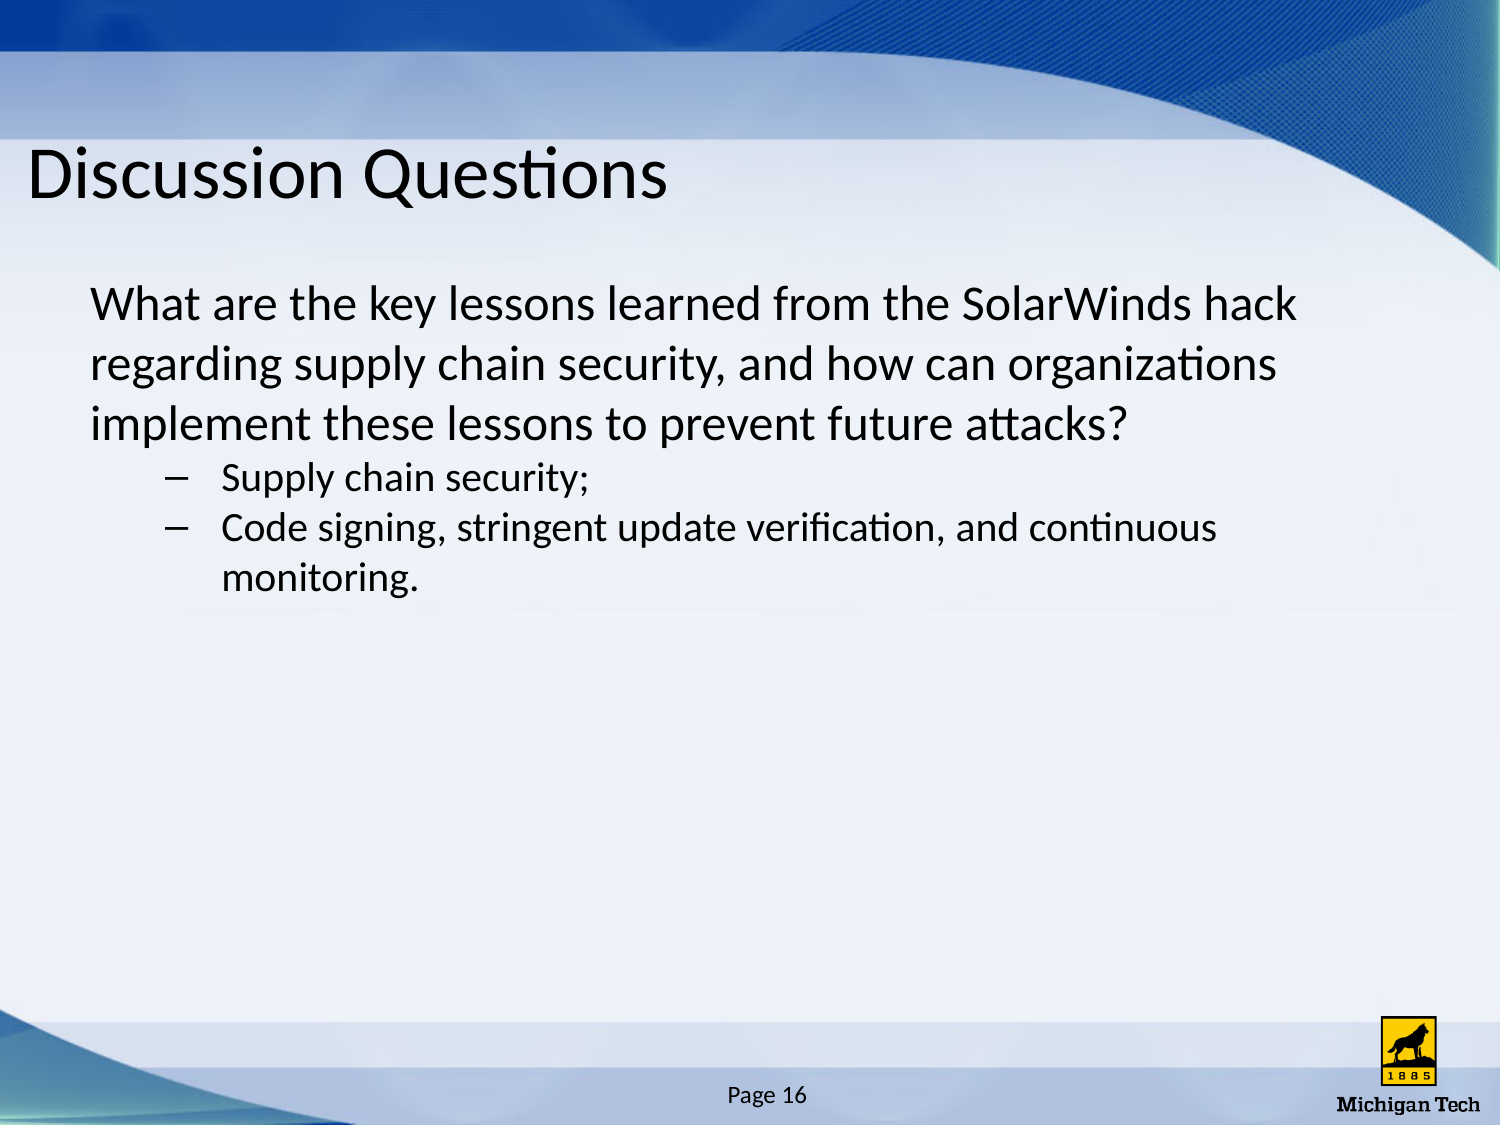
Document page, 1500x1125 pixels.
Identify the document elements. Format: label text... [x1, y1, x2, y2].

picture [0, 0, 1500, 1125]
list What are the key lessons learned from the SolarWinds hack regarding supply chain security, and how can organizations implement these lessons to prevent future attacks? Supply chain security; Code signing, stringent update verification, and continuous monitoring. [75, 262, 1425, 1063]
title Discussion Questions [12, 75, 1263, 263]
